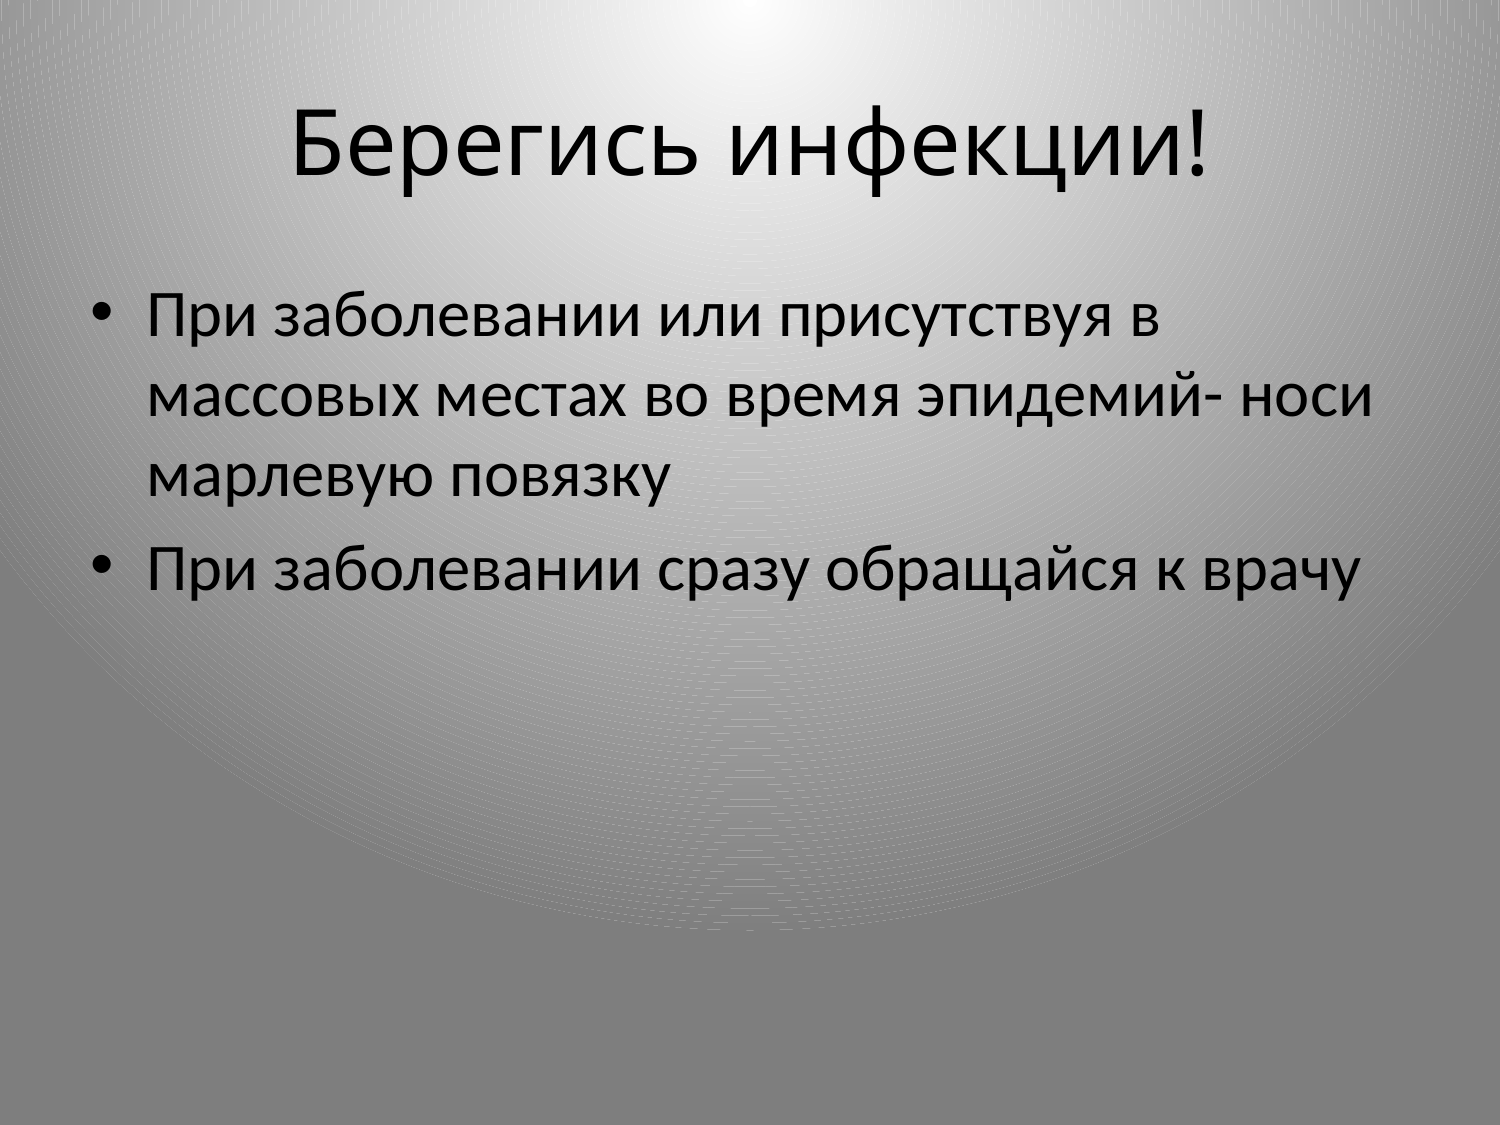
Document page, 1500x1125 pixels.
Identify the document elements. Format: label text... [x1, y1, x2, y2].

list При заболевании или присутствуя в массовых местах во время эпидемий- носи марлевую повязку При заболевании сразу обращайся к врачу [75, 262, 1425, 1005]
title Берегись инфекции! [75, 45, 1425, 233]
